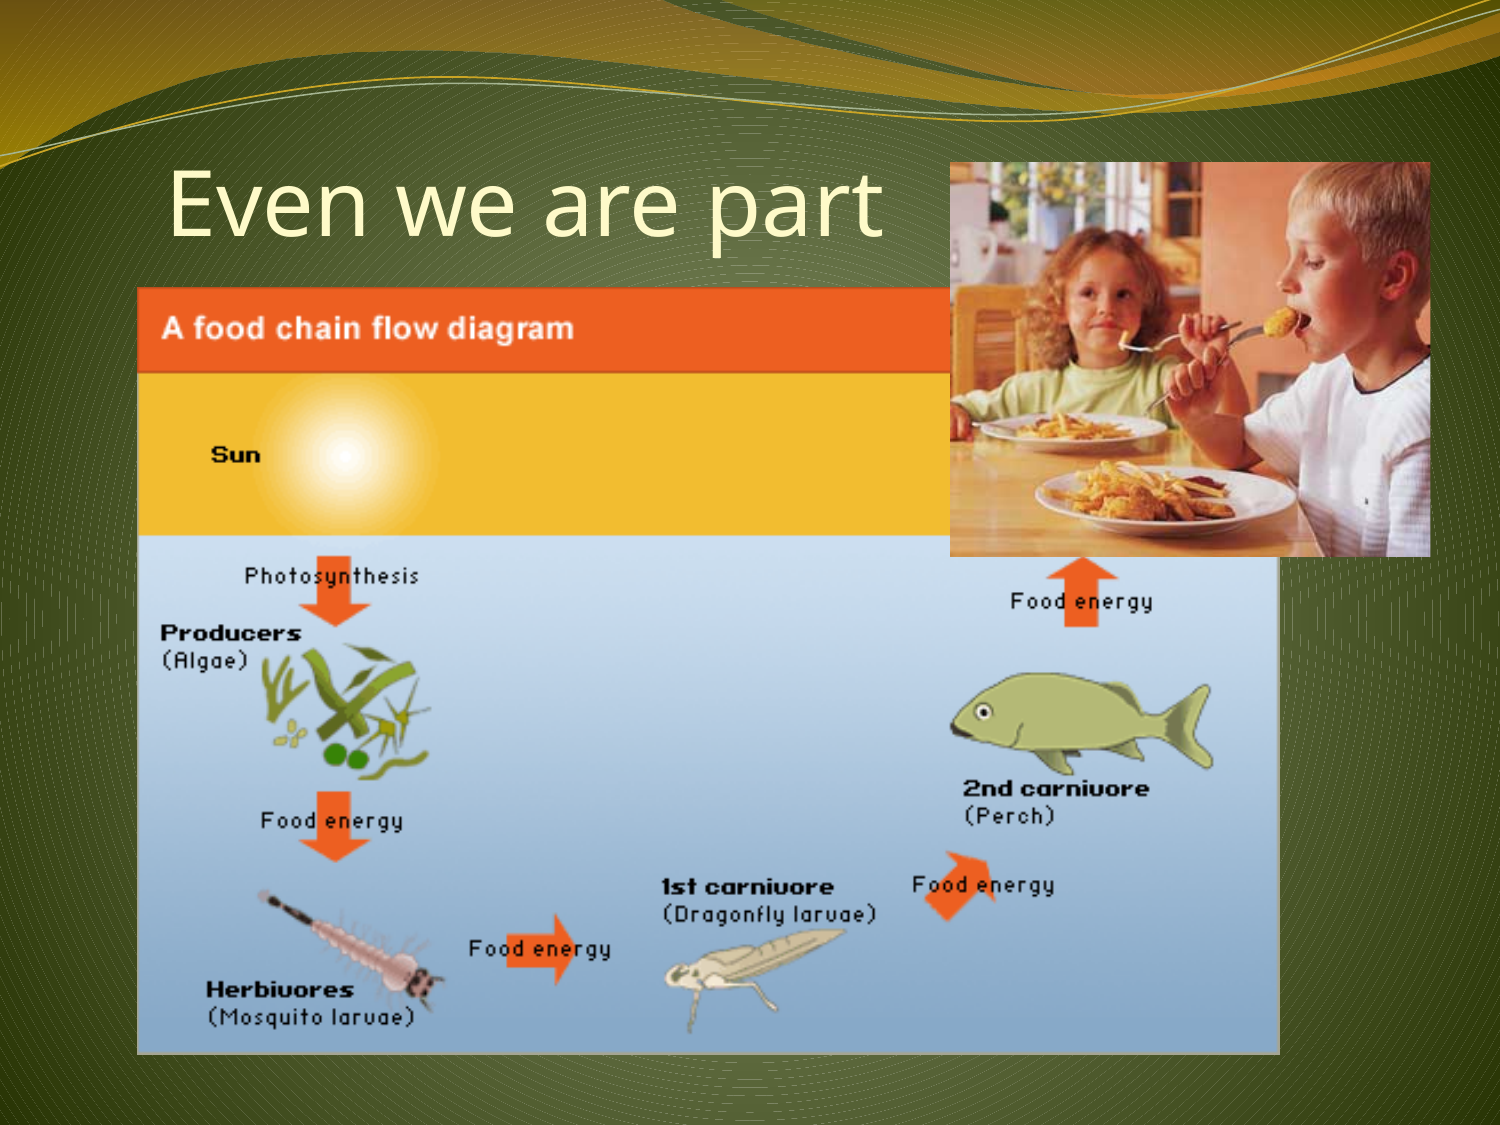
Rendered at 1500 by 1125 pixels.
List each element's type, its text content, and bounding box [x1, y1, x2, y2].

picture [949, 162, 1431, 557]
list Even we are part [37, 137, 1013, 386]
picture [137, 287, 1280, 1055]
